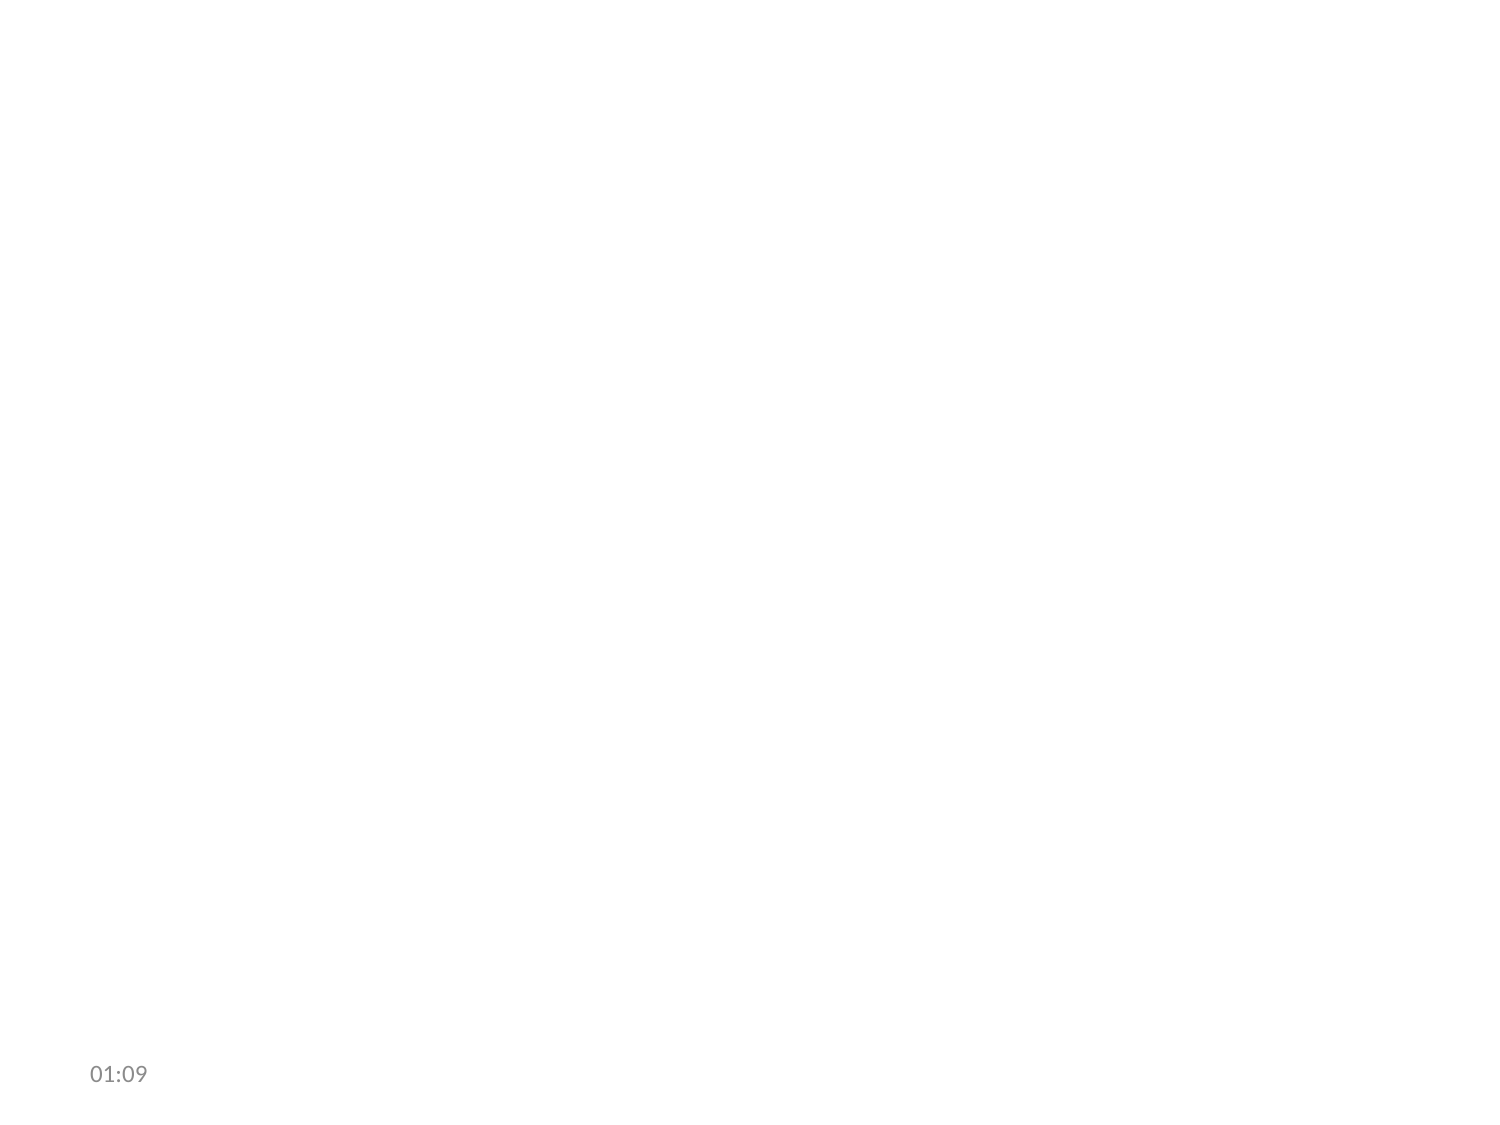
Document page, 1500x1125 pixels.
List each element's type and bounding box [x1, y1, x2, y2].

slide_number [75, 1042, 425, 1103]
